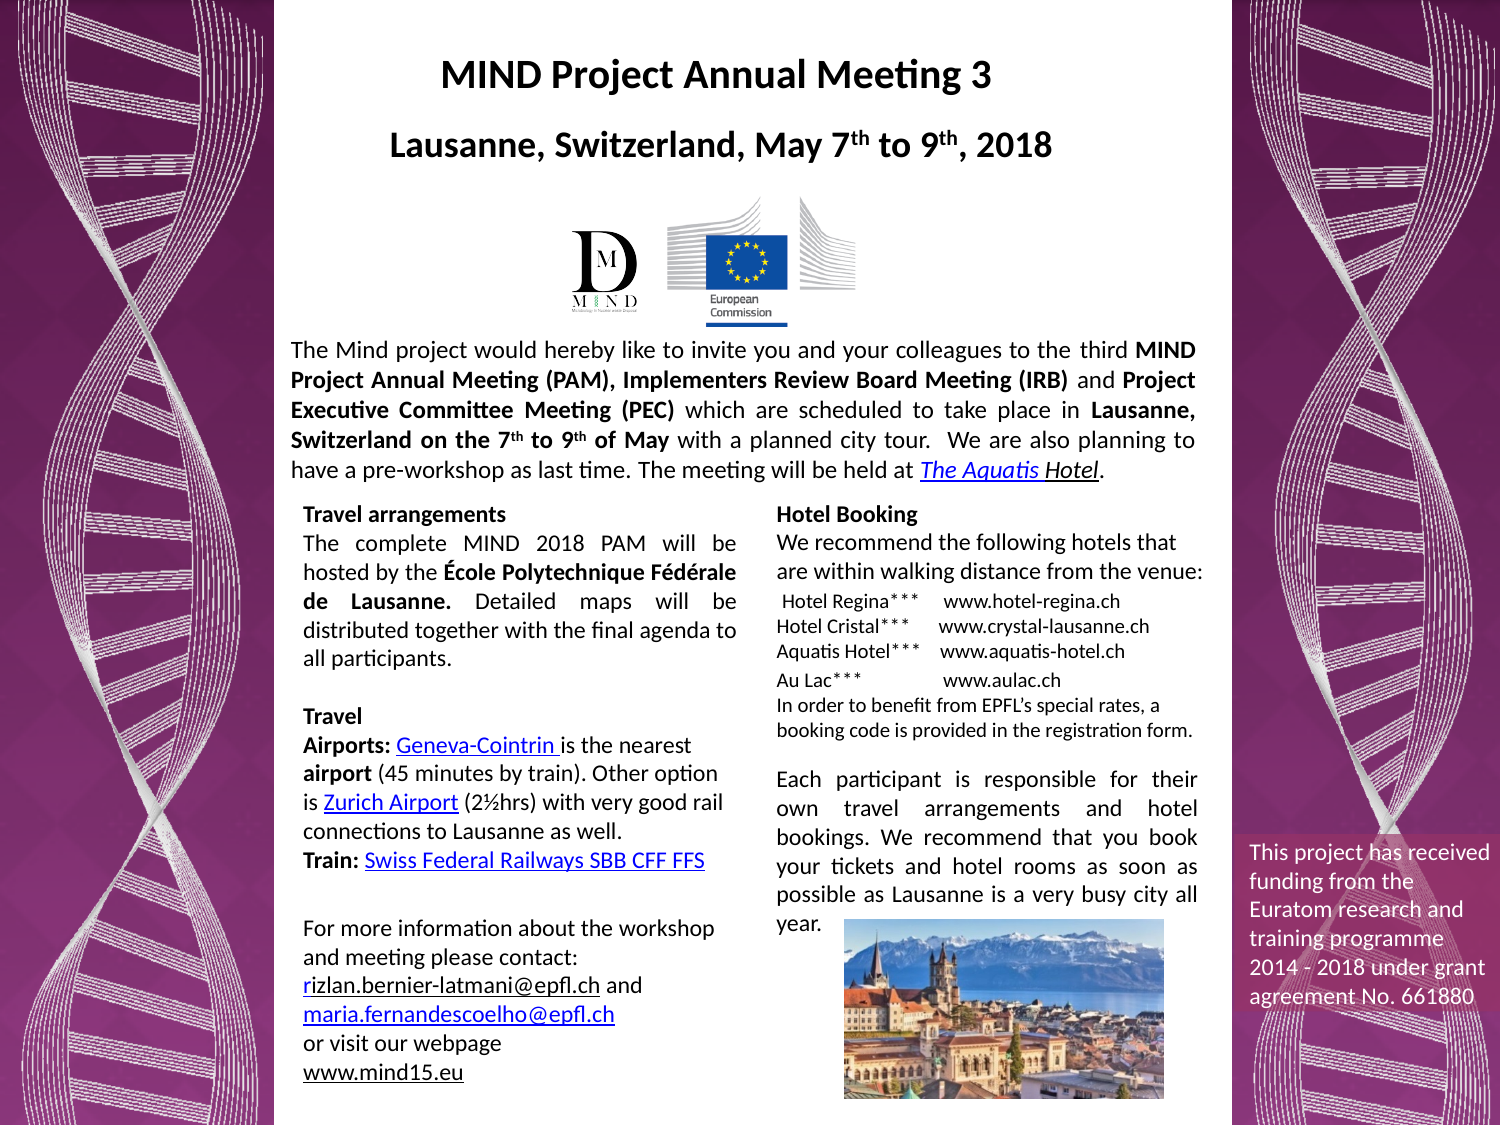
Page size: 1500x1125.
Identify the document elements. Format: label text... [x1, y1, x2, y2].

text_box Each participant is responsible for their own travel arrangements and hotel bookings. We recommend that you book your tickets and hotel rooms as soon as possible as Lausanne is a very busy city all year. [761, 727, 1213, 944]
text_box [277, 24, 1227, 99]
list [0, 705, 274, 1125]
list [0, 0, 274, 450]
picture [667, 195, 856, 327]
text_box Travel arrangements The complete MIND 2018 PAM will be hosted by the École Polytechnique Fédérale de Lausanne. Detailed maps will be distributed together with the final agenda to all participants. Travel Airports: Geneva-Cointrin is the nearest airport (45 minutes by train). Other option is Zurich Airport (2½hrs) with very good rail connections to Lausanne as well. Train: Swiss Federal Railways SBB CFF FFS [288, 705, 752, 881]
picture [0, 0, 1500, 1125]
text_box Hotel Booking We recommend the following hotels that are within walking distance from the venue: Hotel Regina*** www.hotel‐regina.ch Hotel Cristal*** www.crystal‐lausanne.ch Aquatis Hotel*** www.aquatis‐hotel.ch Au Lac*** www.aulac.ch In order to benefit from EPFL’s special rates, a booking code is provided in the registration form. [761, 716, 1221, 750]
text_box MIND Project Annual Meeting 3 Lausanne, Switzerland, May 7th to 9th, 2018 [317, 39, 1125, 217]
picture [572, 231, 637, 313]
text_box For more information about the workshop and meeting please contact: rizlan.bernier-latmani@epfl.ch and maria.fernandescoelho@epfl.ch or visit our webpage www.mind15.eu [288, 905, 737, 1093]
picture [844, 918, 1164, 1099]
text_box The Mind project would hereby like to invite you and your colleagues to the third MIND Project Annual Meeting (PAM), Implementers Review Board Meeting (IRB) and Project Executive Committee Meeting (PEC) which are scheduled to take place in Lausanne, Switzerland on the 7th to 9th of May with a planned city tour. We are also planning to have a pre-workshop as last time. The meeting will be held at The Aquatis Hotel. [277, 326, 1211, 461]
